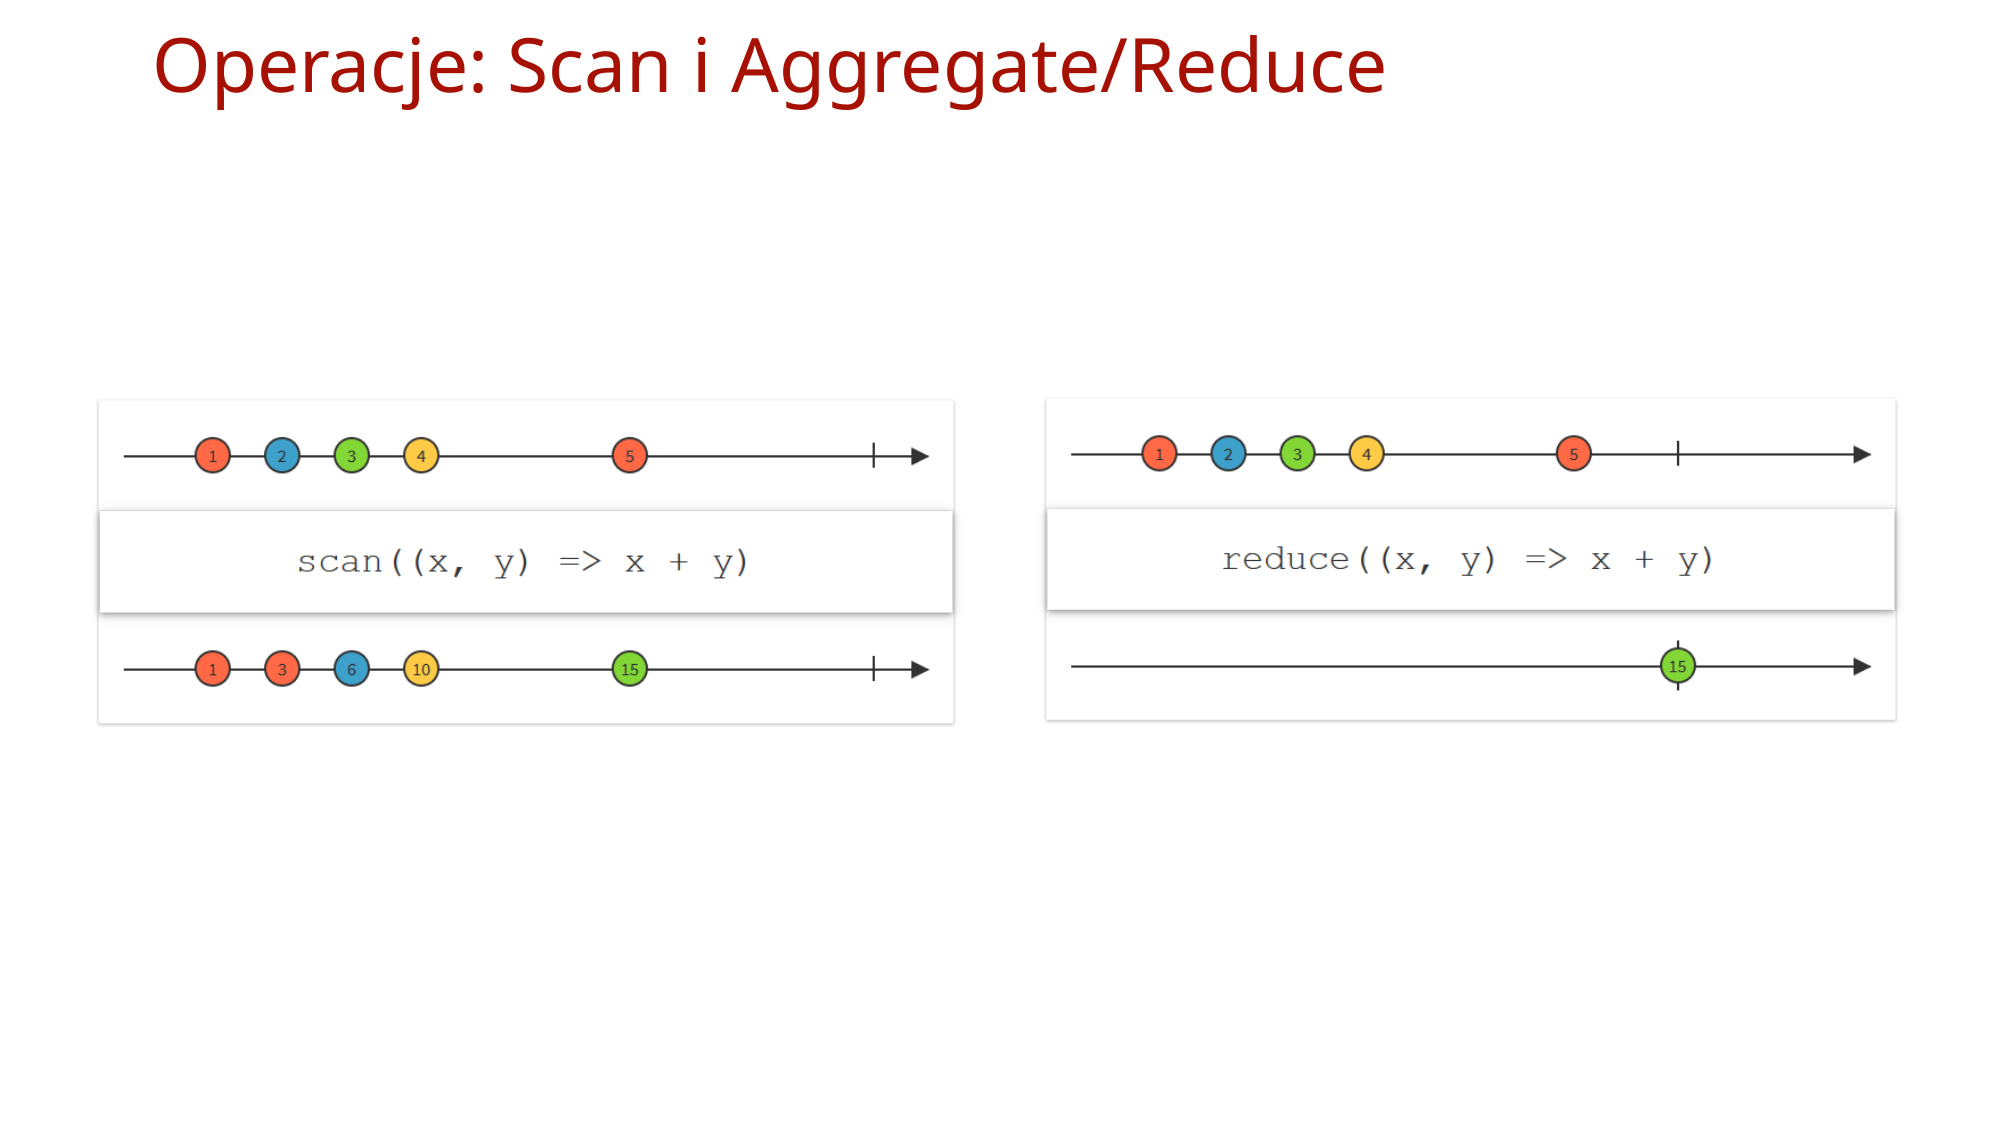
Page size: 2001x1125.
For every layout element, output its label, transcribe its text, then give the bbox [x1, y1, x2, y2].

picture [1035, 391, 1908, 729]
picture [92, 396, 965, 729]
title Operacje: Scan i Aggregate/Reduce [137, 3, 1863, 135]
